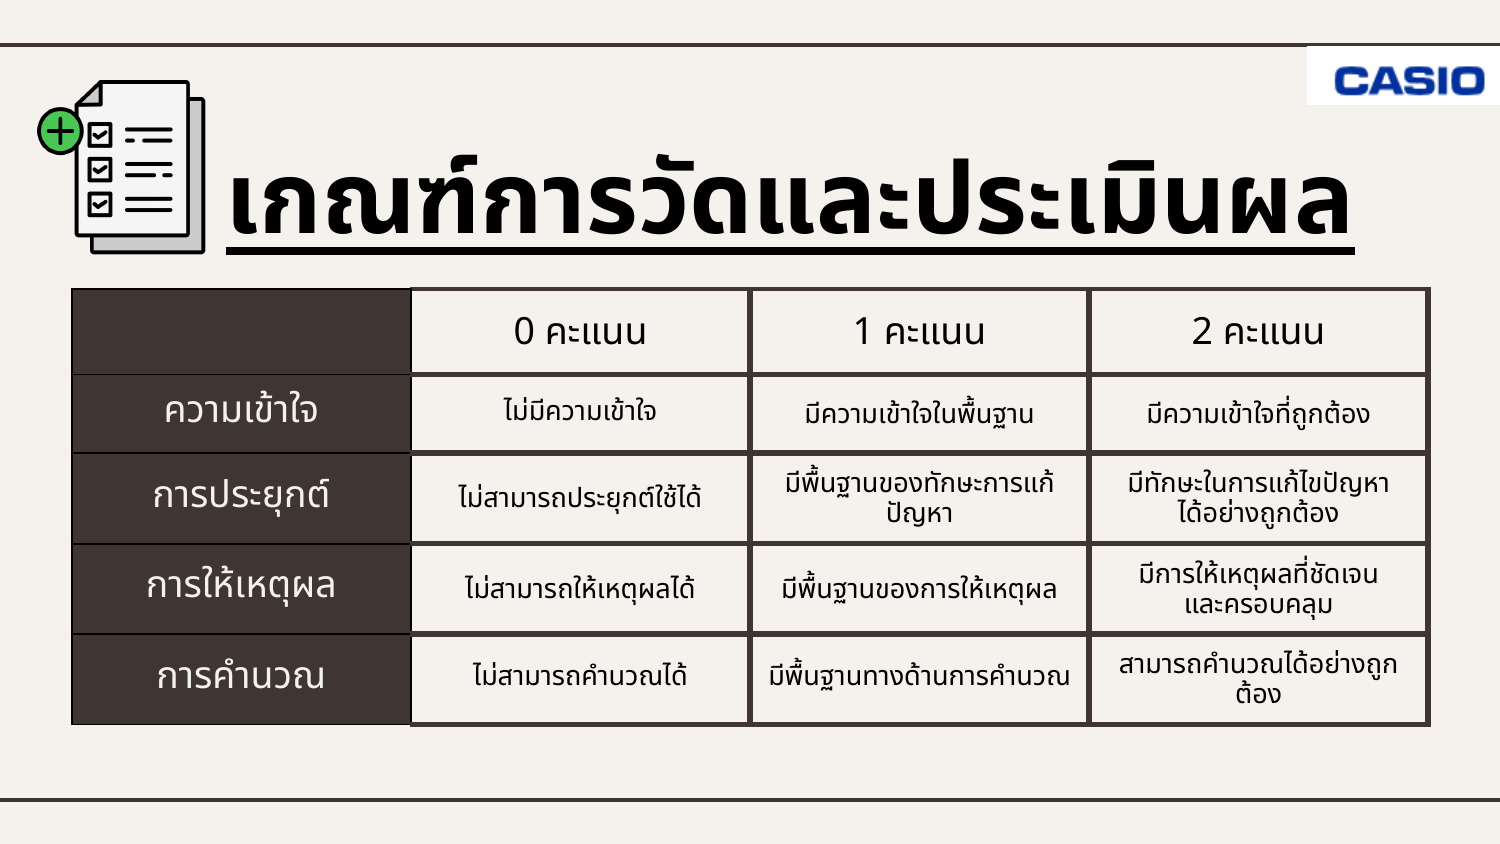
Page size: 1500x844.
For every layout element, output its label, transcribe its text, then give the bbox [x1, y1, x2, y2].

table_cell ไม่สามารถประยุกต์ใช้ได้ [412, 456, 747, 541]
text_box เกณฑ์การวัดและประเมินผล [210, 58, 1458, 195]
table_cell มีทักษะในการแก้ไขปัญหา ได้อย่างถูกต้อง [1092, 456, 1425, 541]
table_cell การให้เหตุผล [73, 545, 410, 633]
table_cell ความเข้าใจ [73, 375, 410, 452]
table_cell มีความเข้าใจที่ถูกต้อง [1092, 377, 1425, 450]
table_cell สามารถคำนวณได้อย่างถูกต้อง [1092, 637, 1425, 722]
table_header 0 คะแนน [412, 291, 747, 372]
table_header 2 คะแนน [1092, 291, 1425, 372]
table_cell มีการให้เหตุผลที่ชัดเจน และครอบคลุม [1092, 546, 1425, 631]
table_cell มีพื้นฐานของการให้เหตุผล [753, 546, 1086, 631]
table_cell การประยุกต์ [73, 454, 410, 543]
picture [1307, 46, 1500, 105]
table_cell ไม่มีความเข้าใจ [412, 377, 747, 450]
table_cell มีพื้นฐานทางด้านการคำนวณ [753, 637, 1086, 722]
table_cell ไม่สามารถคำนวณได้ [412, 637, 747, 722]
picture [30, 74, 211, 260]
table_cell มีความเข้าใจในพื้นฐาน [753, 377, 1086, 450]
table_cell การคำนวณ [73, 635, 410, 724]
table_header [73, 290, 410, 374]
table_cell ไม่สามารถให้เหตุผลได้ [412, 546, 747, 631]
table_header 1 คะแนน [753, 291, 1086, 372]
table_cell มีพื้นฐานของทักษะการแก้ปัญหา [753, 456, 1086, 541]
